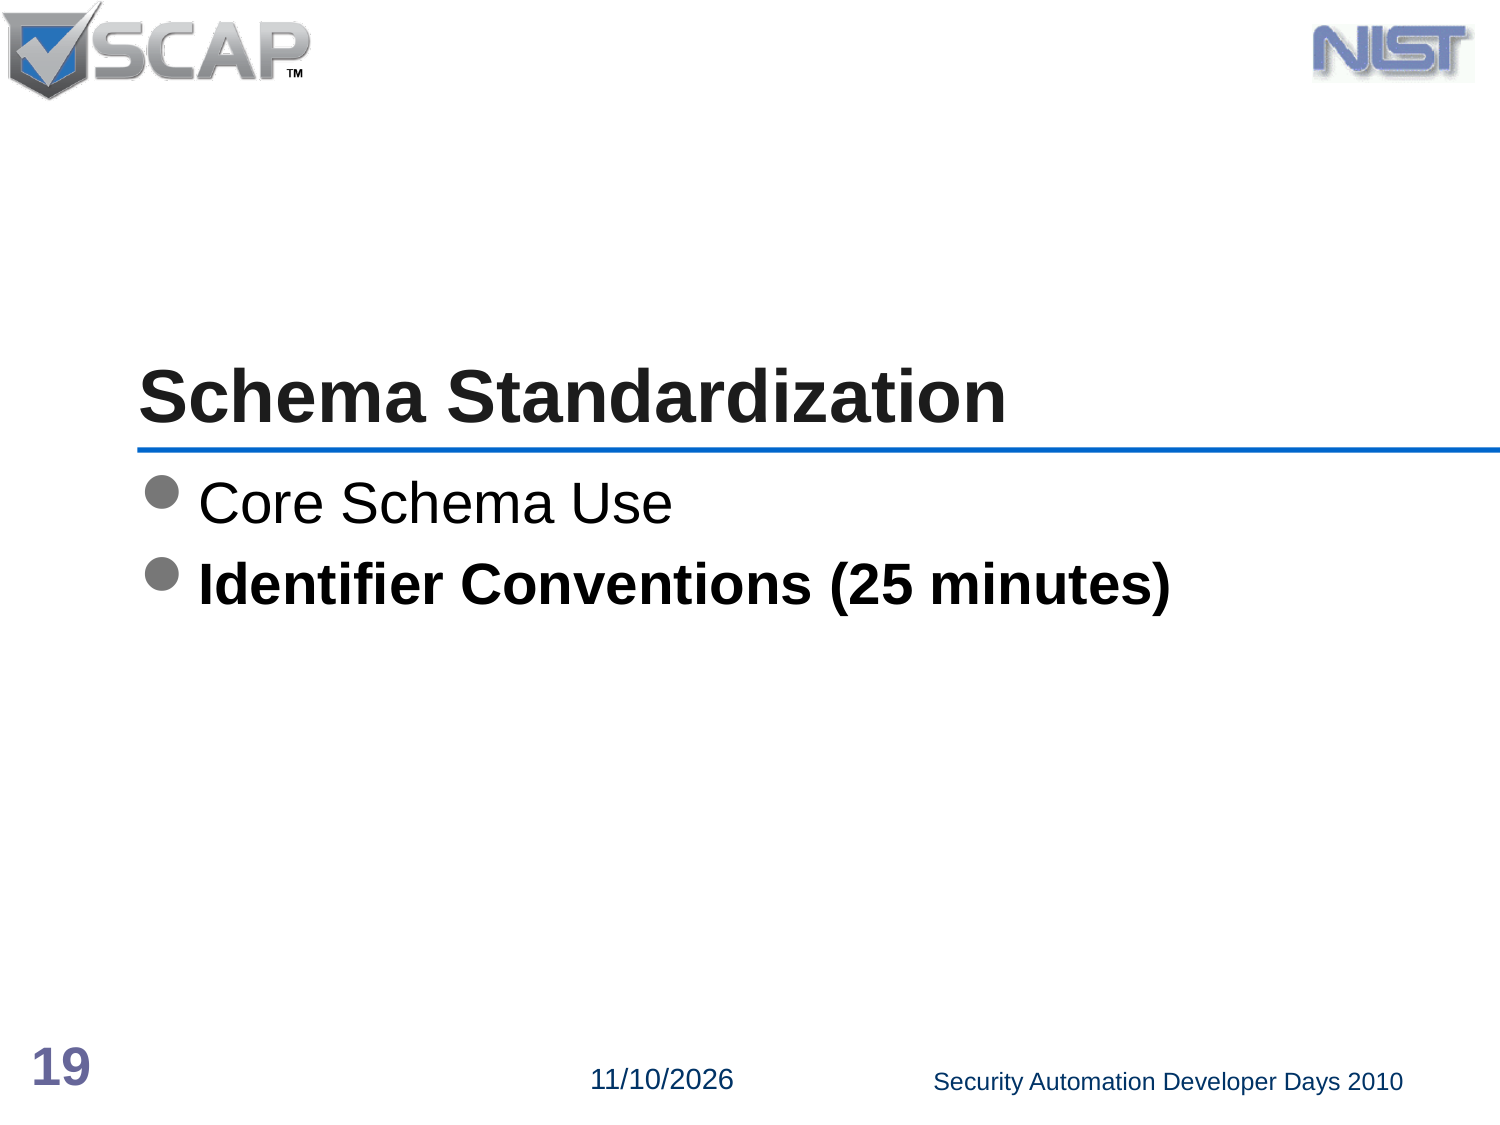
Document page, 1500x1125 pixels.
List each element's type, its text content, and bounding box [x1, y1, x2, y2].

footer Security Automation Developer Days 2010 [912, 1024, 1426, 1104]
title Schema Standardization [122, 222, 1399, 447]
slide_number 19 [13, 1023, 111, 1105]
picture [0, 0, 313, 103]
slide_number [399, 1024, 750, 1104]
list Core Schema Use Identifier Conventions (25 minutes) [124, 449, 1388, 976]
picture [1312, 24, 1475, 83]
